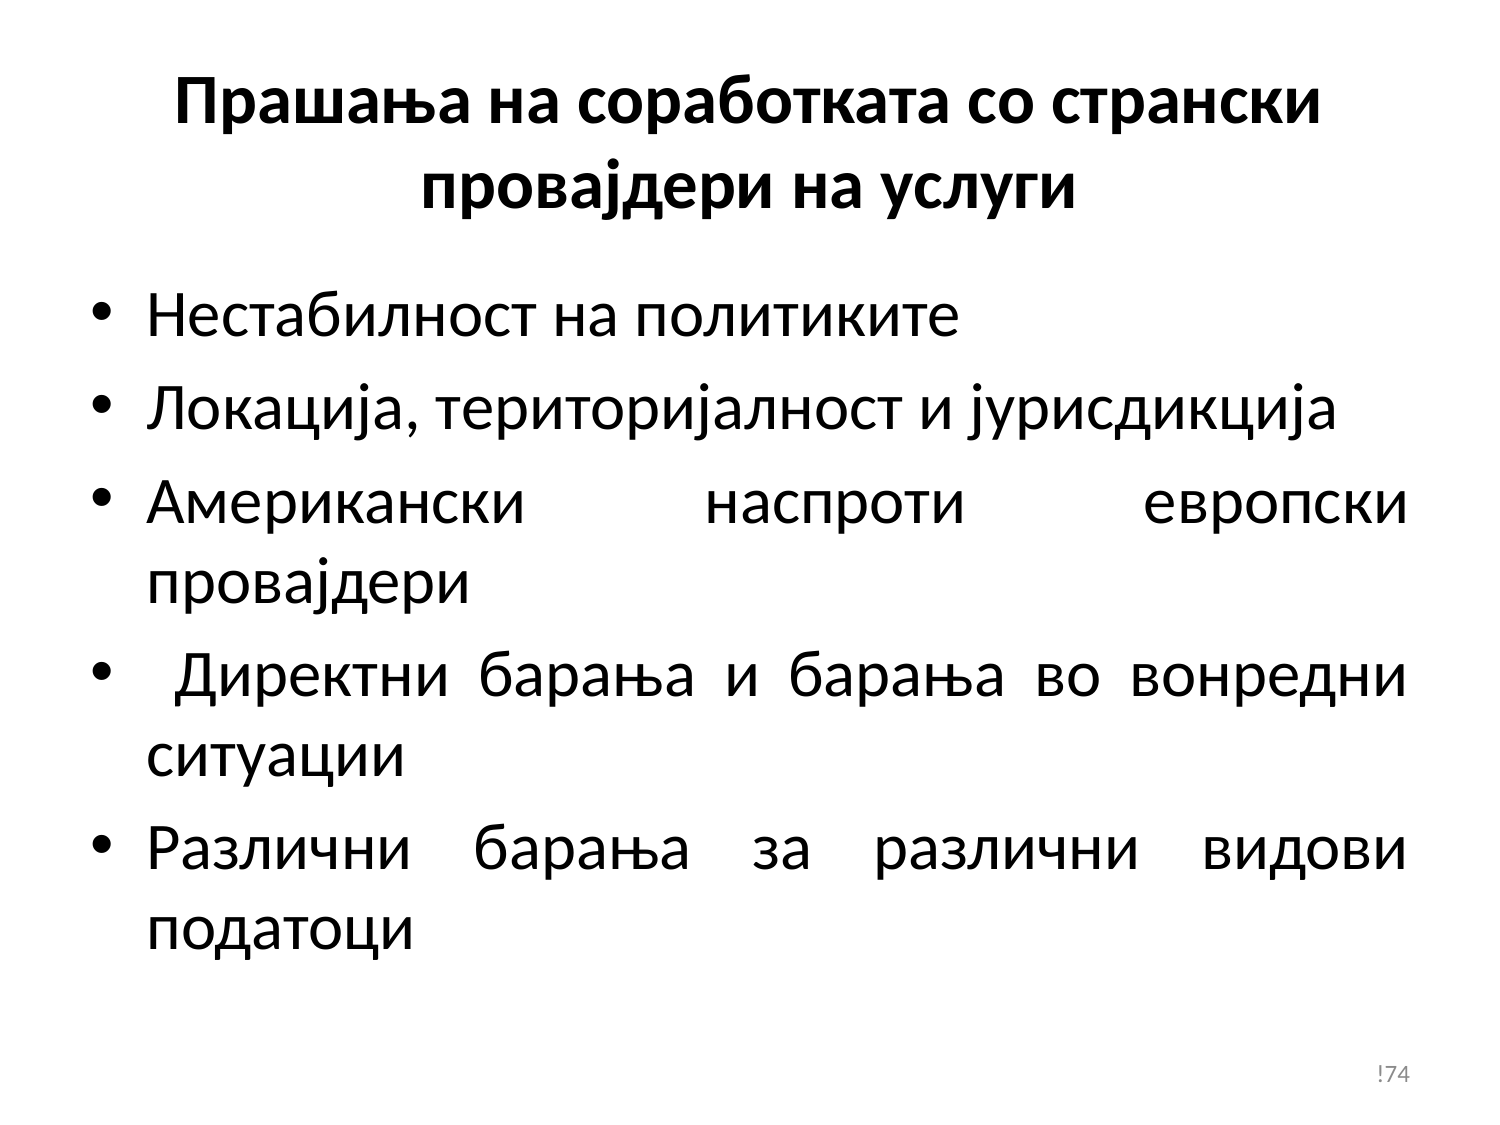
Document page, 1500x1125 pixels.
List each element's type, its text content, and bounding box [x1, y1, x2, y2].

list Нестабилност на политиките Локација, територијалност и јурисдикција Американски наспроти европски провајдери Директни барања и барања во вонредни ситуации Различни барања за различни видови податоци [75, 262, 1425, 1005]
slide_number !74 [1074, 1042, 1425, 1103]
title Прашања на соработката со странски провајдери на услуги [75, 45, 1425, 233]
